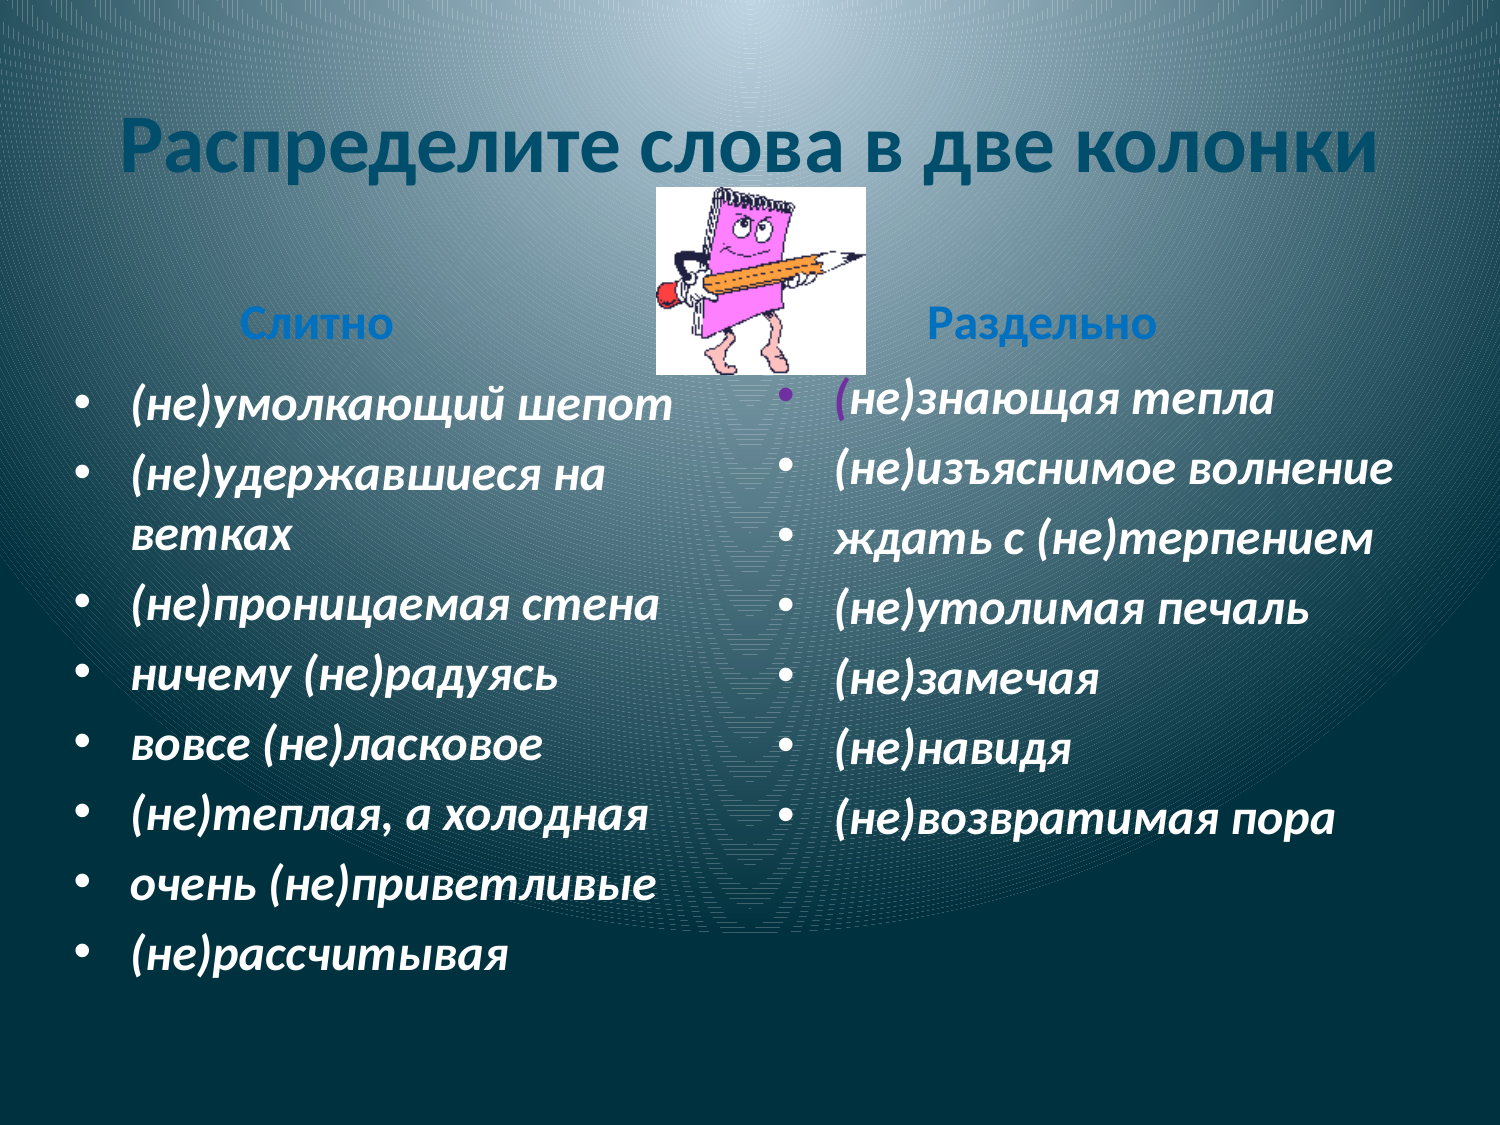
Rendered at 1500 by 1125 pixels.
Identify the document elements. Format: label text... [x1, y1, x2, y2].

list Раздельно [869, 251, 1425, 356]
picture [656, 187, 866, 376]
title Распределите слова в две колонки [75, 45, 1425, 233]
list (не)умолкающий шепот (не)удержавшиеся на ветках (не)проницаемая стена ничему (не)радуясь вовсе (не)ласковое (не)теплая, а холодная очень (не)приветливые (не)рассчитывая [58, 363, 722, 1012]
list (не)знающая тепла (не)изъяснимое волнение ждать с (не)терпением (не)утолимая печаль (не)замечая (не)навидя (не)возвратимая пора [761, 356, 1425, 1005]
list Слитно [75, 251, 650, 357]
